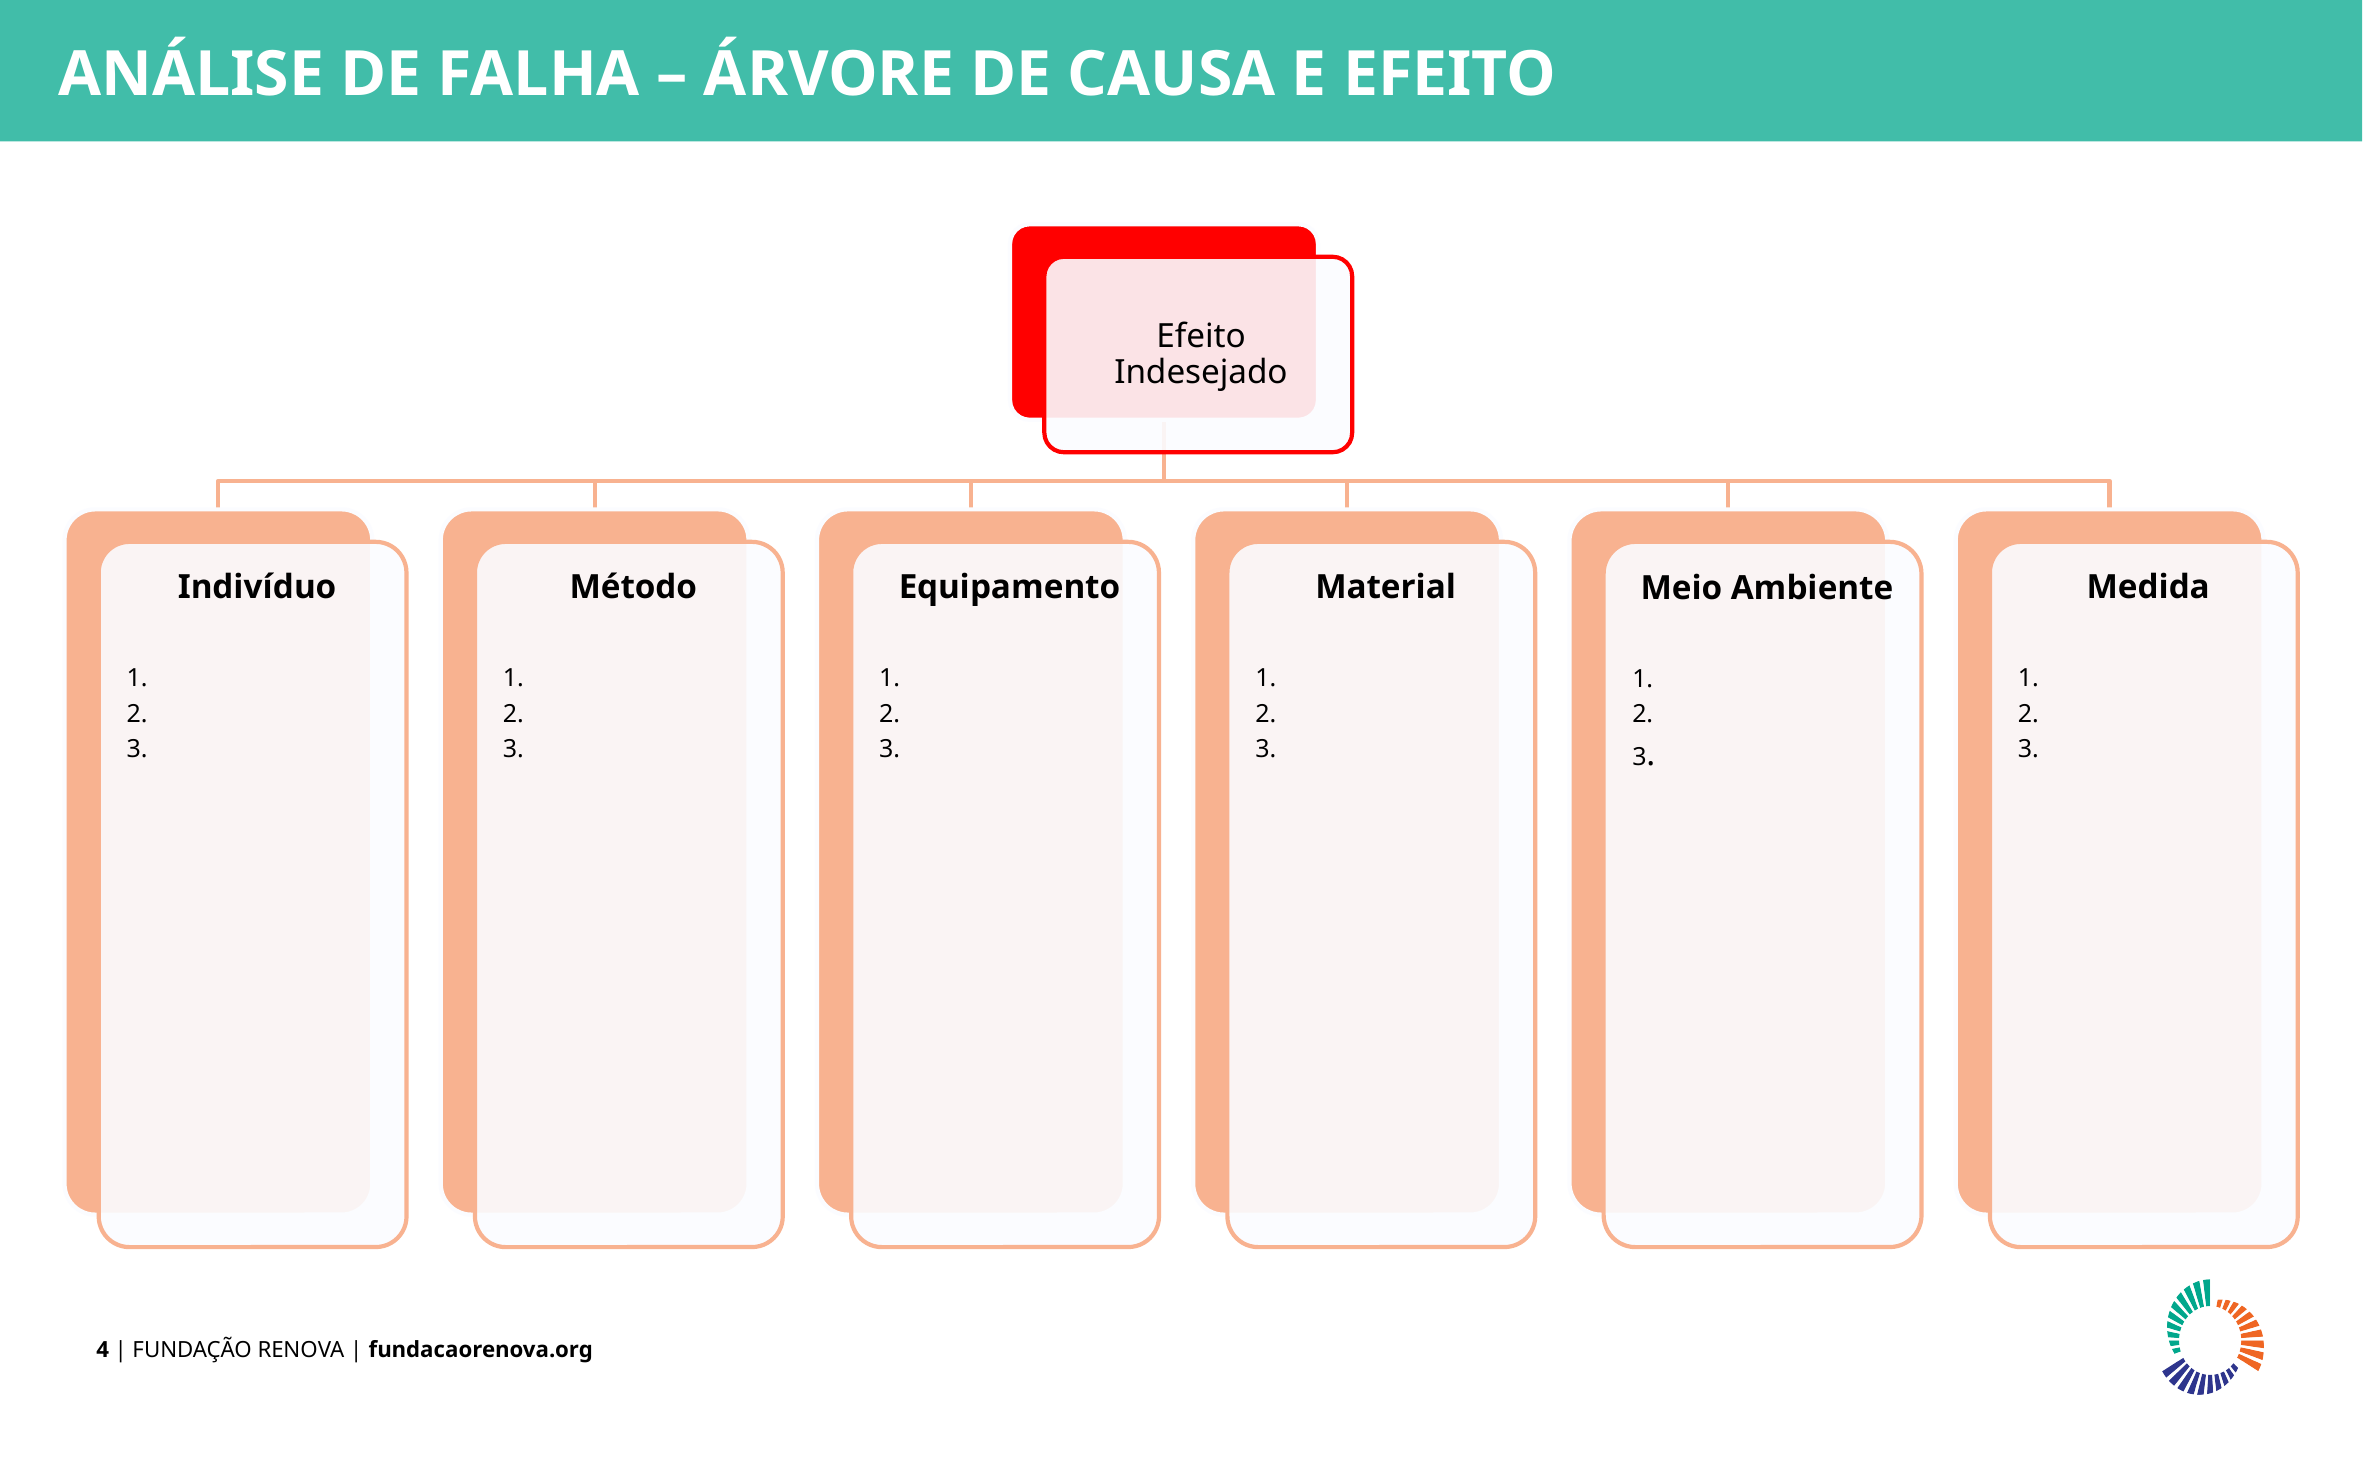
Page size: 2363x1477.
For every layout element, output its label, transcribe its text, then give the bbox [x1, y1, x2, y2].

text_box [0, 0, 2363, 143]
picture [2162, 1279, 2264, 1395]
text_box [63, 210, 2299, 1261]
text_box ANÁLISE DE FALHA – ÁRVORE DE CAUSA E EFEITO [43, 25, 2016, 115]
